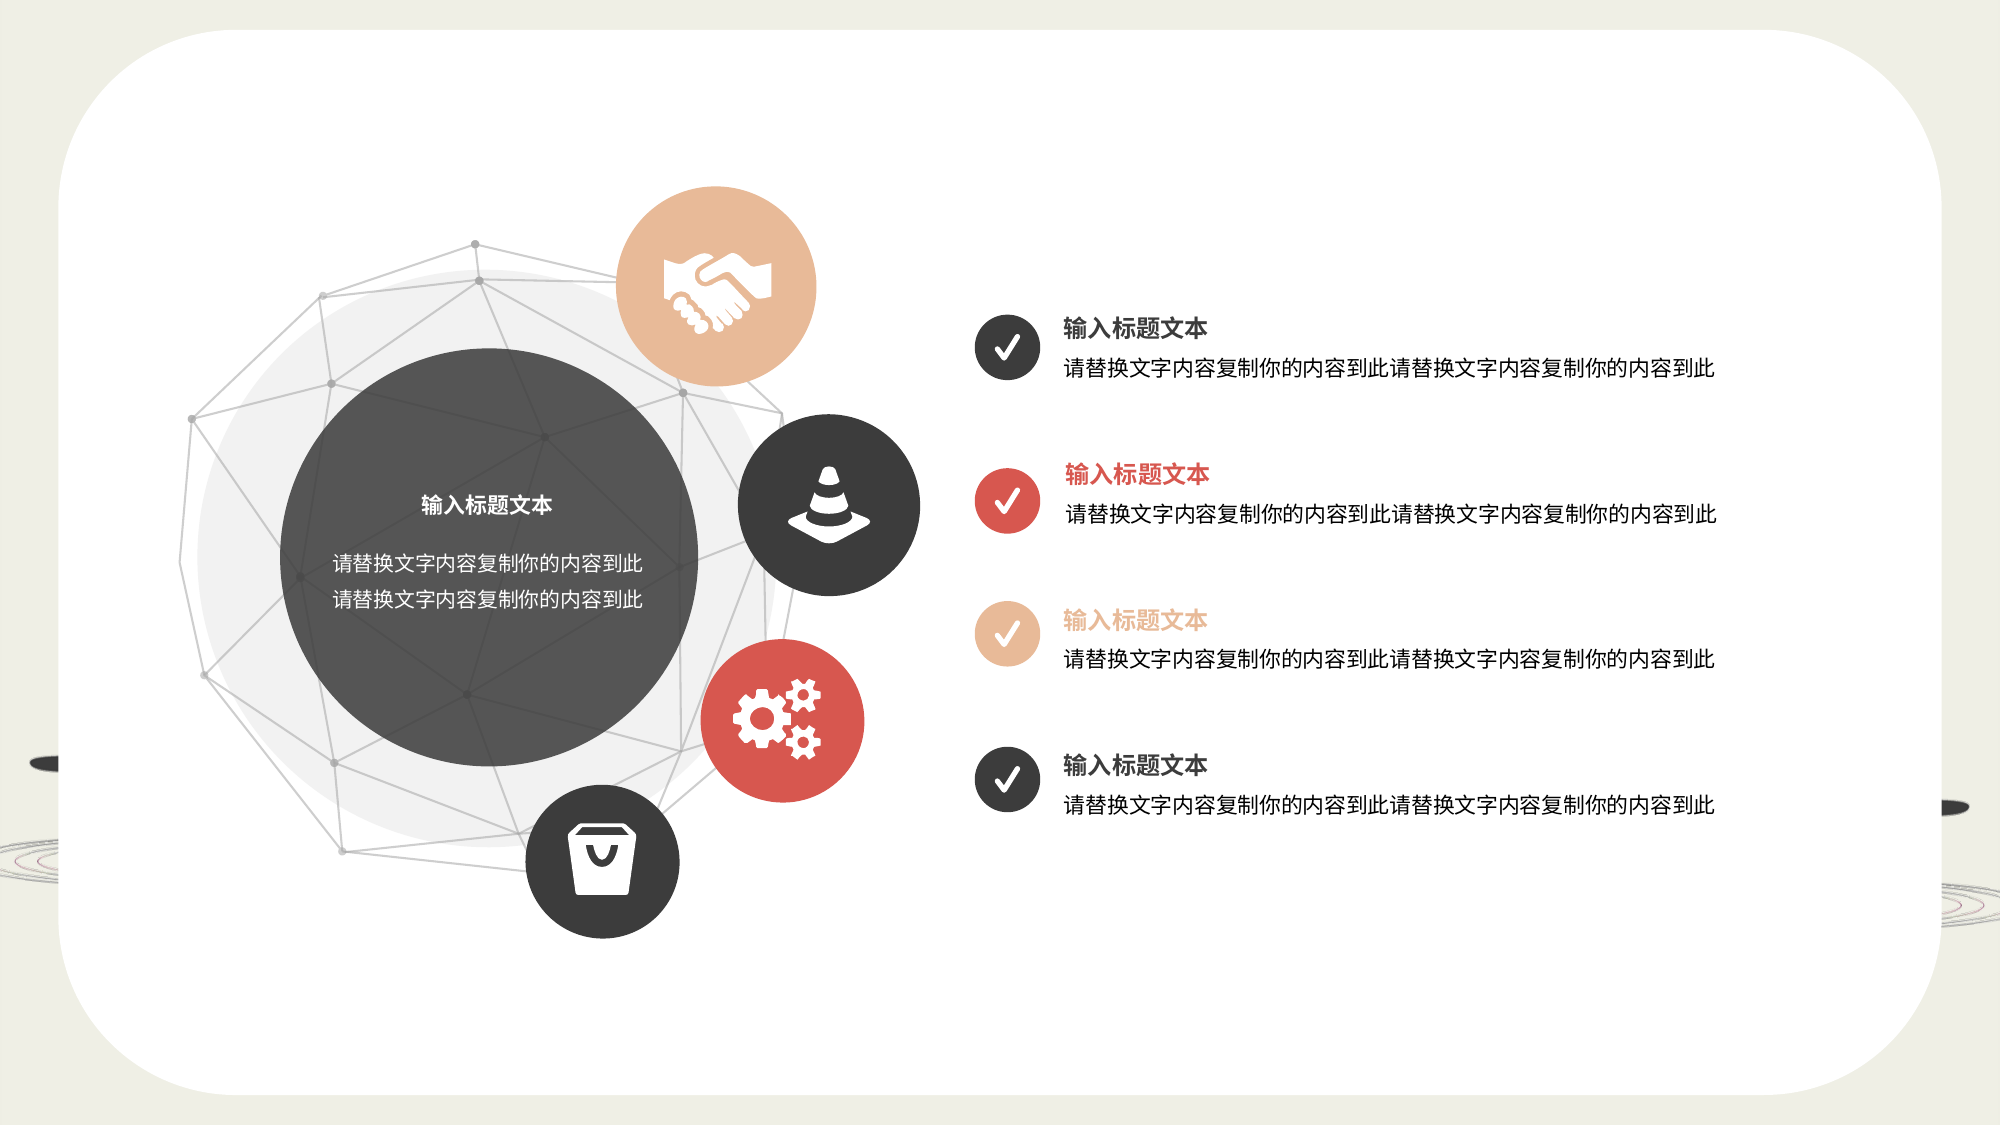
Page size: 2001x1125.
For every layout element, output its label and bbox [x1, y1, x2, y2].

text_box [974, 600, 1819, 716]
text_box [974, 455, 1821, 571]
text_box [179, 244, 801, 873]
text_box [615, 186, 817, 387]
text_box [737, 414, 921, 597]
picture [0, 0, 2000, 1125]
text_box [974, 309, 1819, 425]
text_box [525, 784, 680, 939]
text_box [974, 746, 1819, 862]
text_box [700, 639, 865, 803]
